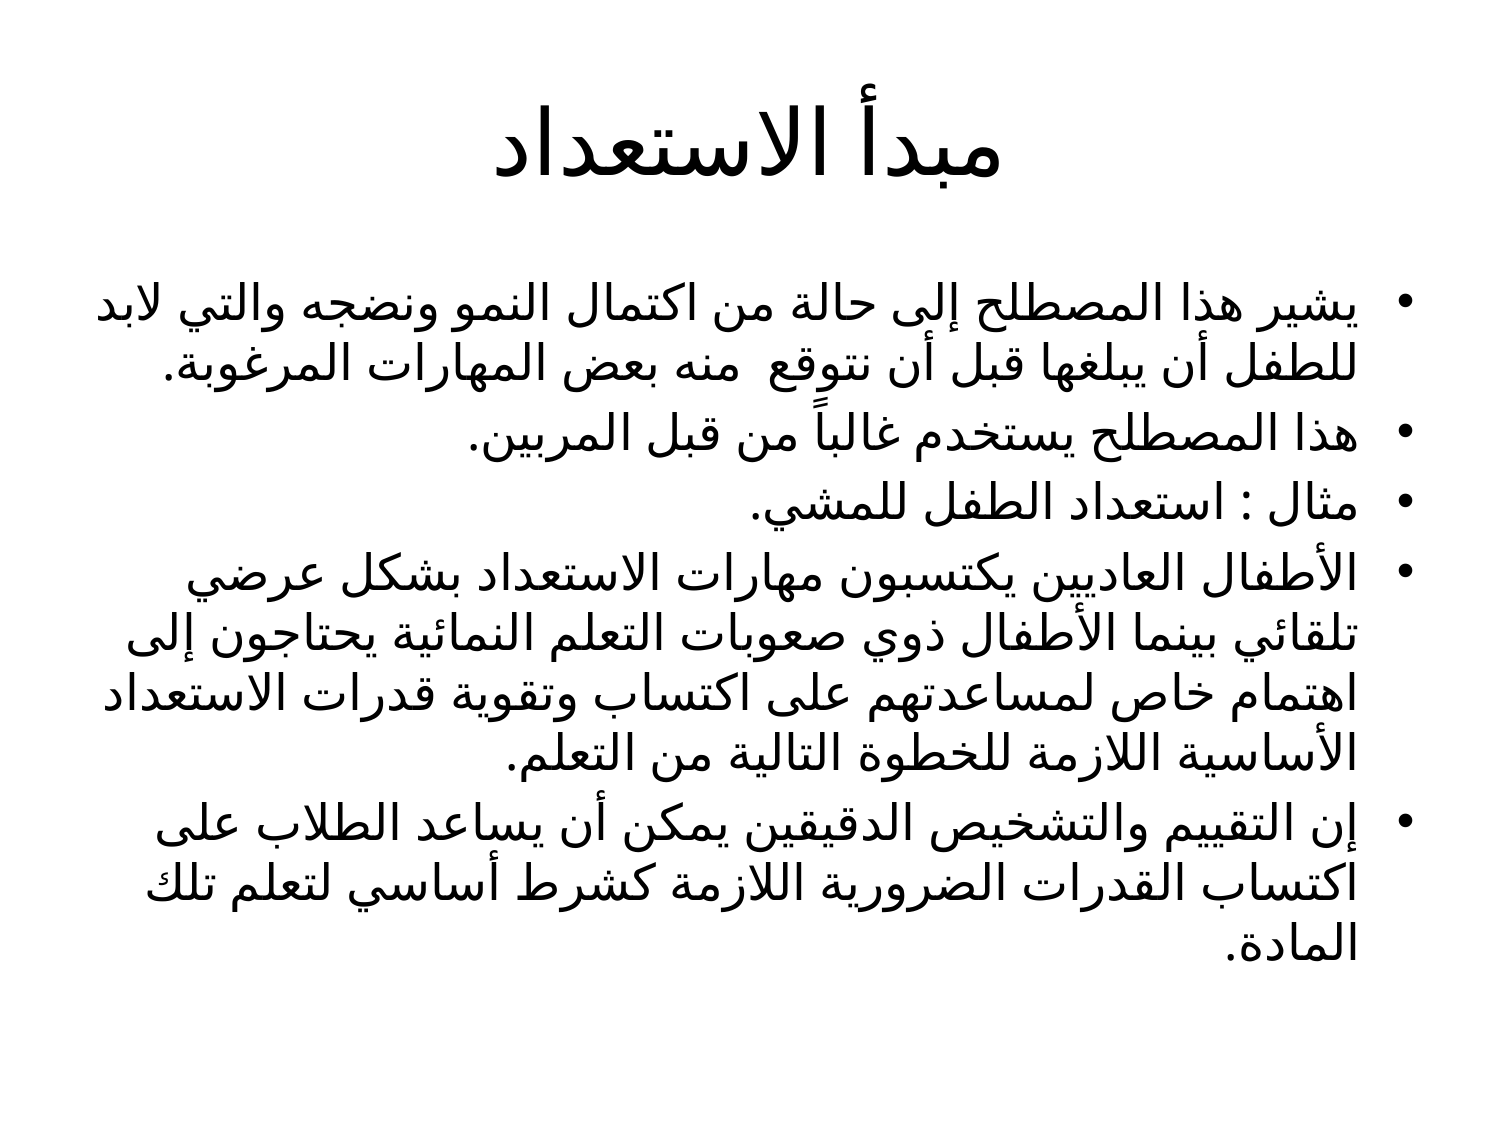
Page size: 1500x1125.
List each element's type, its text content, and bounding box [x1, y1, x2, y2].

list يشير هذا المصطلح إلى حالة من اكتمال النمو ونضجه والتي لابد للطفل أن يبلغها قبل أن نتوقع منه بعض المهارات المرغوبة. هذا المصطلح يستخدم غالباً من قبل المربين. مثال : استعداد الطفل للمشي. الأطفال العاديين يكتسبون مهارات الاستعداد بشكل عرضي تلقائي بينما الأطفال ذوي صعوبات التعلم النمائية يحتاجون إلى اهتمام خاص لمساعدتهم على اكتساب وتقوية قدرات الاستعداد الأساسية اللازمة للخطوة التالية من التعلم. إن التقييم والتشخيص الدقيقين يمكن أن يساعد الطلاب على اكتساب القدرات الضرورية اللازمة كشرط أساسي لتعلم تلك المادة. [75, 262, 1425, 1005]
title مبدأ الاستعداد [75, 45, 1425, 233]
